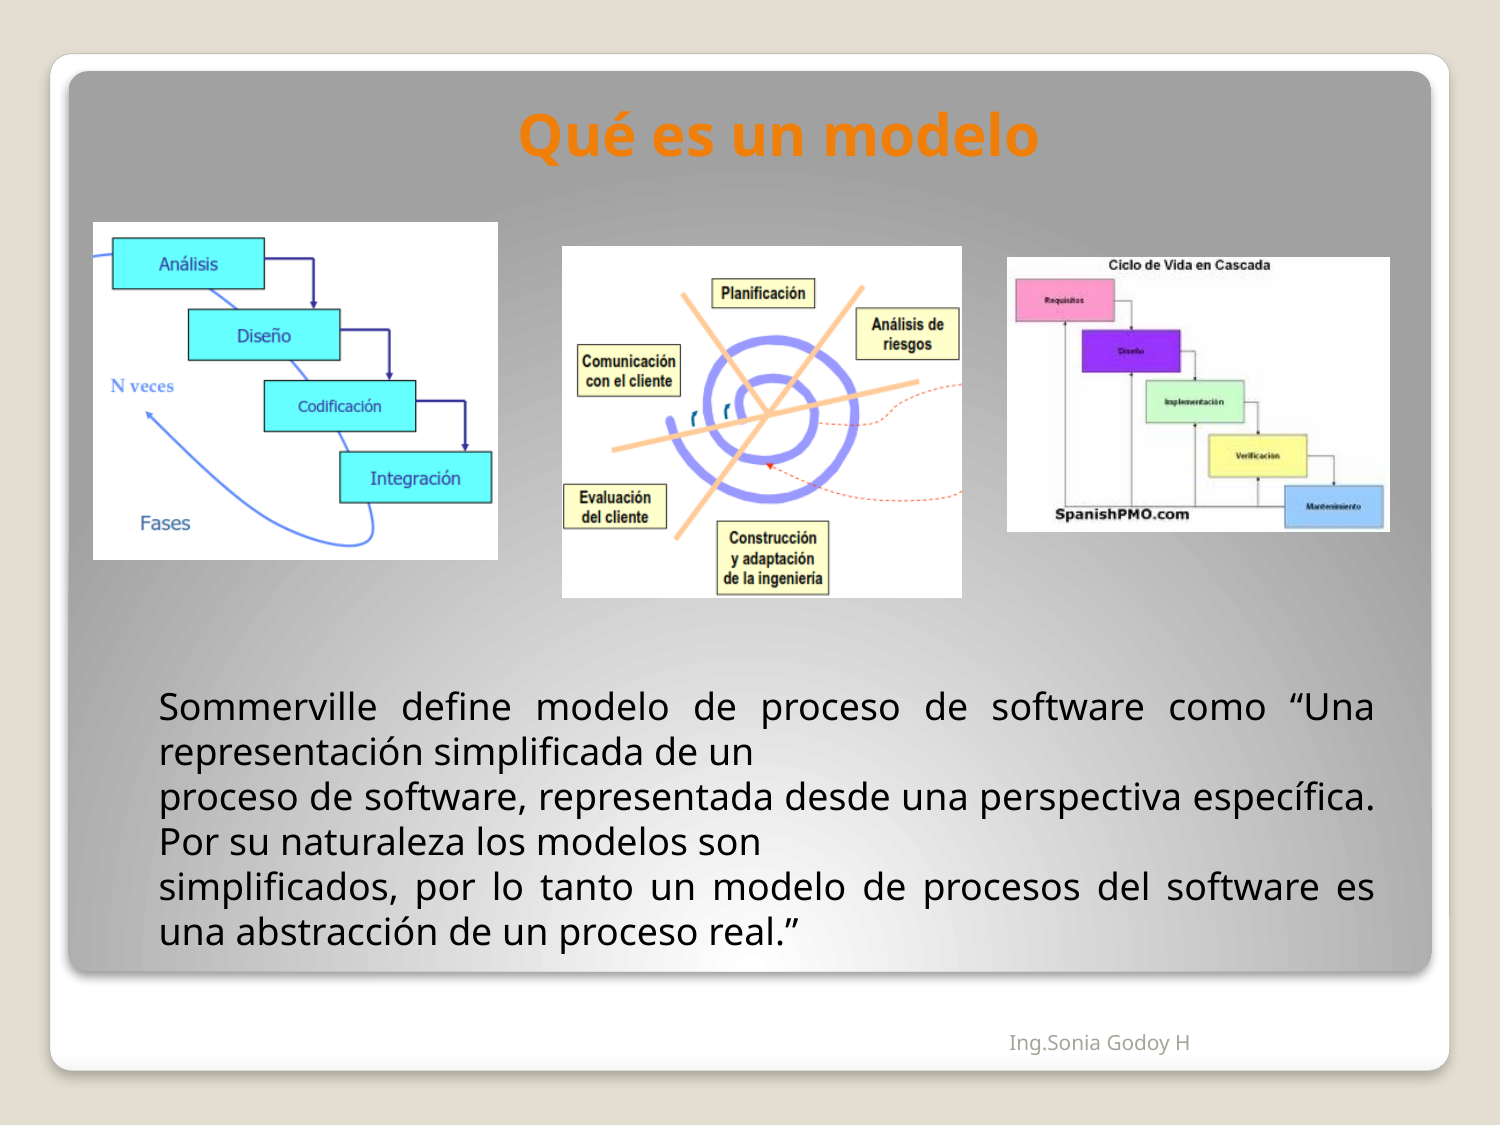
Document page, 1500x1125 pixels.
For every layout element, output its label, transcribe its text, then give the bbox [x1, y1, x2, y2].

footer Ing.Sonia Godoy H [994, 1002, 1370, 1063]
title Qué es un modelo [363, 105, 1196, 176]
picture [93, 222, 498, 560]
list Sommerville define modelo de proceso de software como “Una representación simplificada de un proceso de software, representada desde una perspectiva específica. Por su naturaleza los modelos son simplificados, por lo tanto un modelo de procesos del software es una abstracción de un proceso real.” [140, 667, 1395, 950]
picture [1007, 257, 1390, 532]
picture [562, 245, 962, 599]
